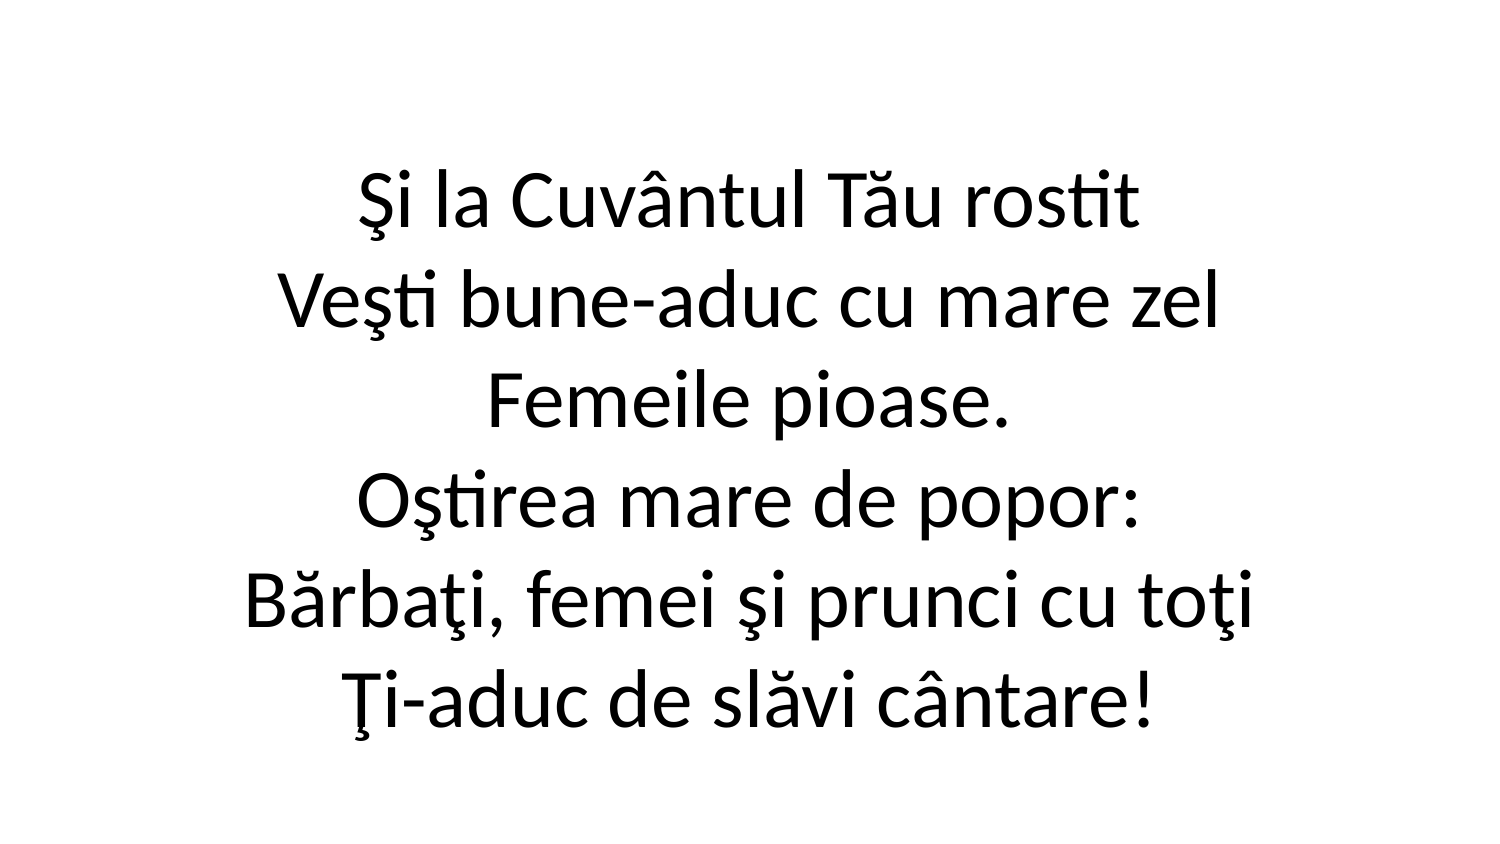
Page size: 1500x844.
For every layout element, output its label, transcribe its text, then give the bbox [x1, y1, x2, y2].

text_box Şi la Cuvântul Tău rostit Veşti bune-aduc cu mare zel Femeile pioase. Oştirea mare de popor: Bărbaţi, femei şi prunci cu toţi Ţi-aduc de slăvi cântare! [228, 92, 1272, 752]
